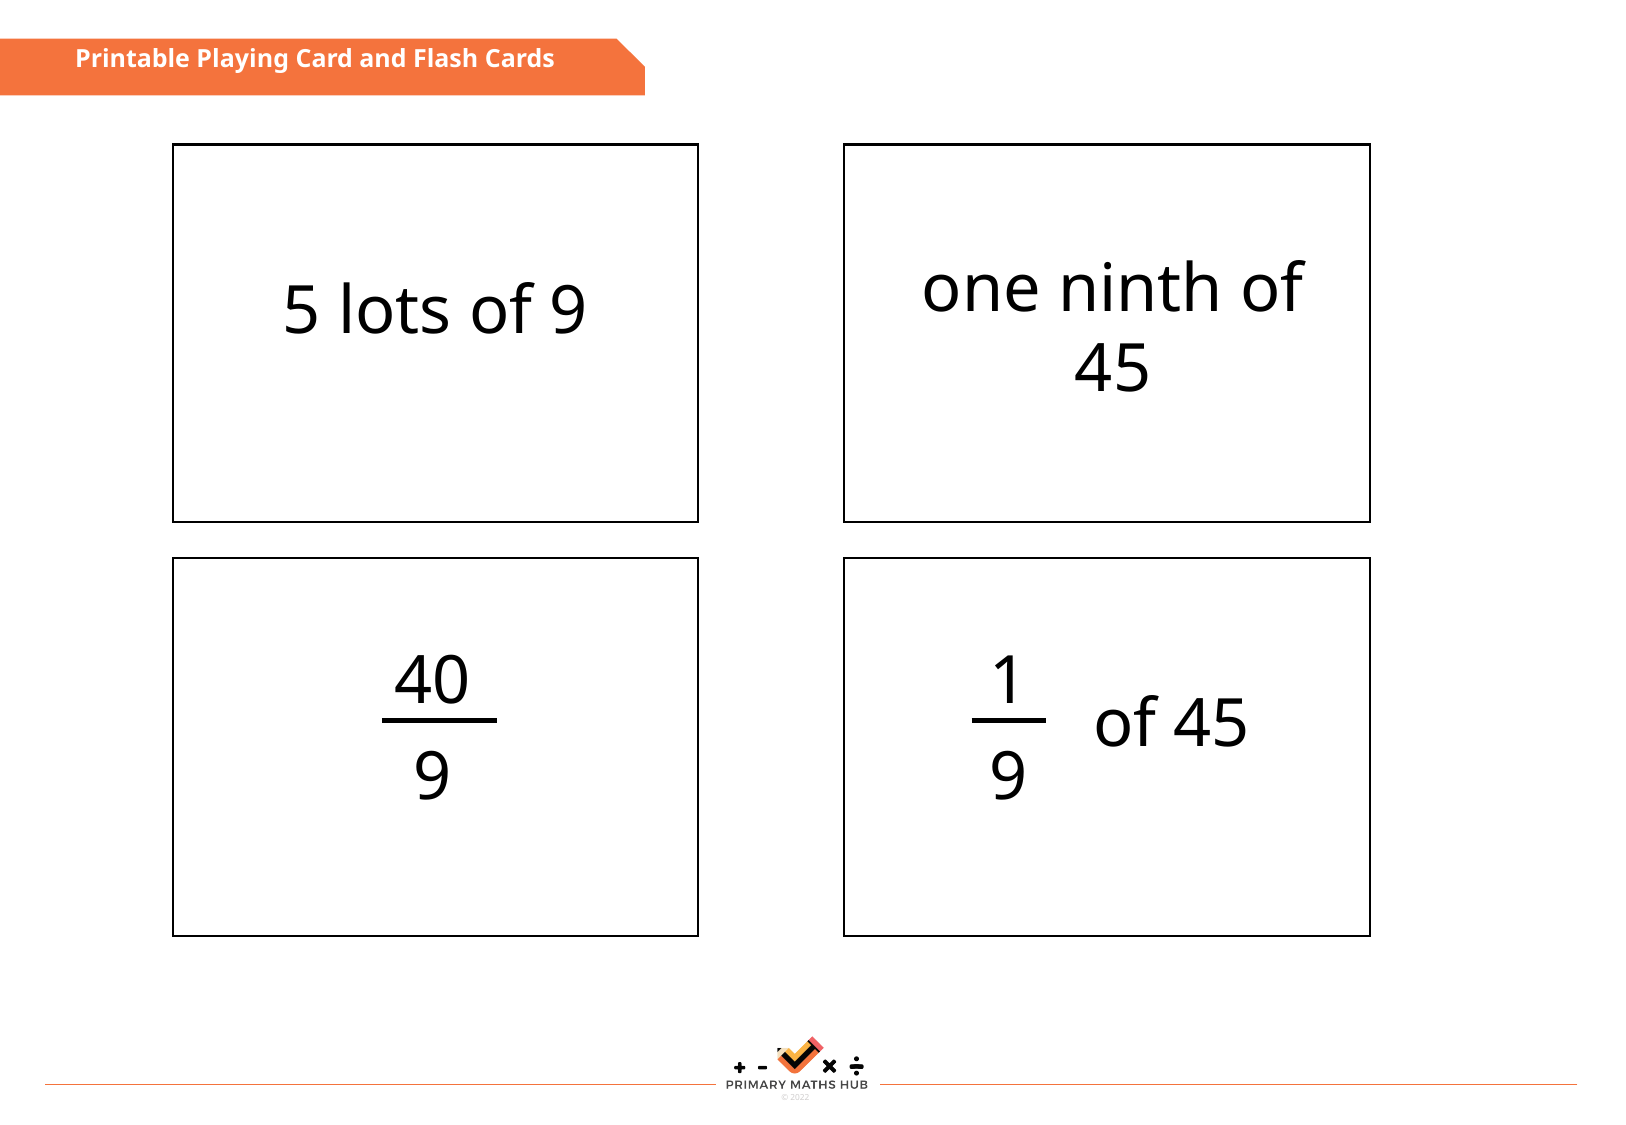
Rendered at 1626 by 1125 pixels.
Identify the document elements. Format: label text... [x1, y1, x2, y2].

text_box [172, 143, 699, 259]
table_header 1 [972, 625, 1046, 718]
text_box [843, 143, 1371, 523]
text_box 5 lots of 9 [172, 259, 699, 355]
text_box of 45 [1052, 672, 1292, 767]
table_header 40 [368, 625, 497, 720]
text_box [843, 557, 1371, 937]
text_box Printable Playing Card and Flash Cards [0, 37, 646, 97]
table_cell 9 [972, 723, 1046, 815]
table_cell 9 [368, 720, 497, 815]
text_box [172, 557, 699, 937]
text_box [172, 355, 699, 523]
text_box © 2022 [720, 1084, 870, 1110]
picture [722, 1034, 872, 1094]
text_box one ninth of 45 [879, 237, 1347, 412]
